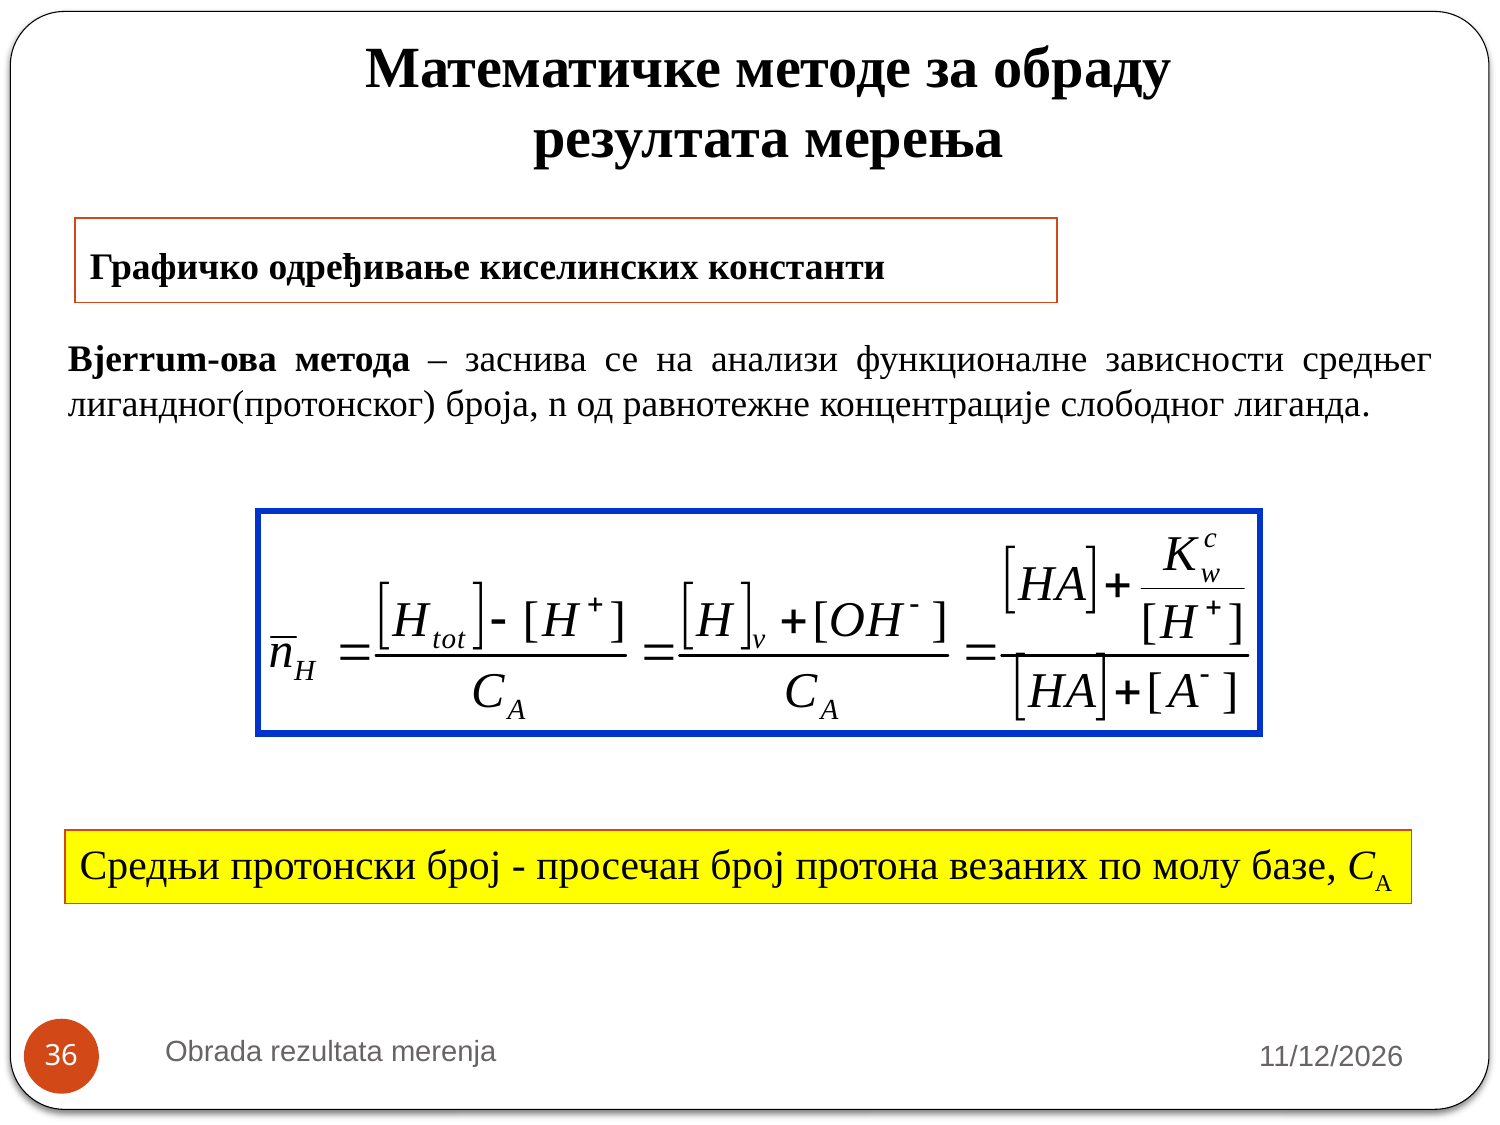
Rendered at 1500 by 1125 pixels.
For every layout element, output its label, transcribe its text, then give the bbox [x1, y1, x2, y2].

footer Obrada rezultata merenja [150, 1012, 800, 1088]
text_box Bjerrum-ова метода – заснива се на анализи функционалне зависности средњег лигандног(протонског) броја, n од равнотежне концентрације слободног лиганда. [53, 326, 1447, 432]
slide_number 36 [23, 1018, 99, 1094]
text_box Средњи протонски број - просечан број протона везаних по молу базе, CA [64, 830, 1412, 904]
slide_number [1012, 1015, 1419, 1094]
text_box Графичко одређивање киселинских константи [75, 217, 1057, 303]
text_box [260, 513, 1258, 731]
text_box Математичке методе за обраду резултата мерења [277, 42, 1260, 185]
